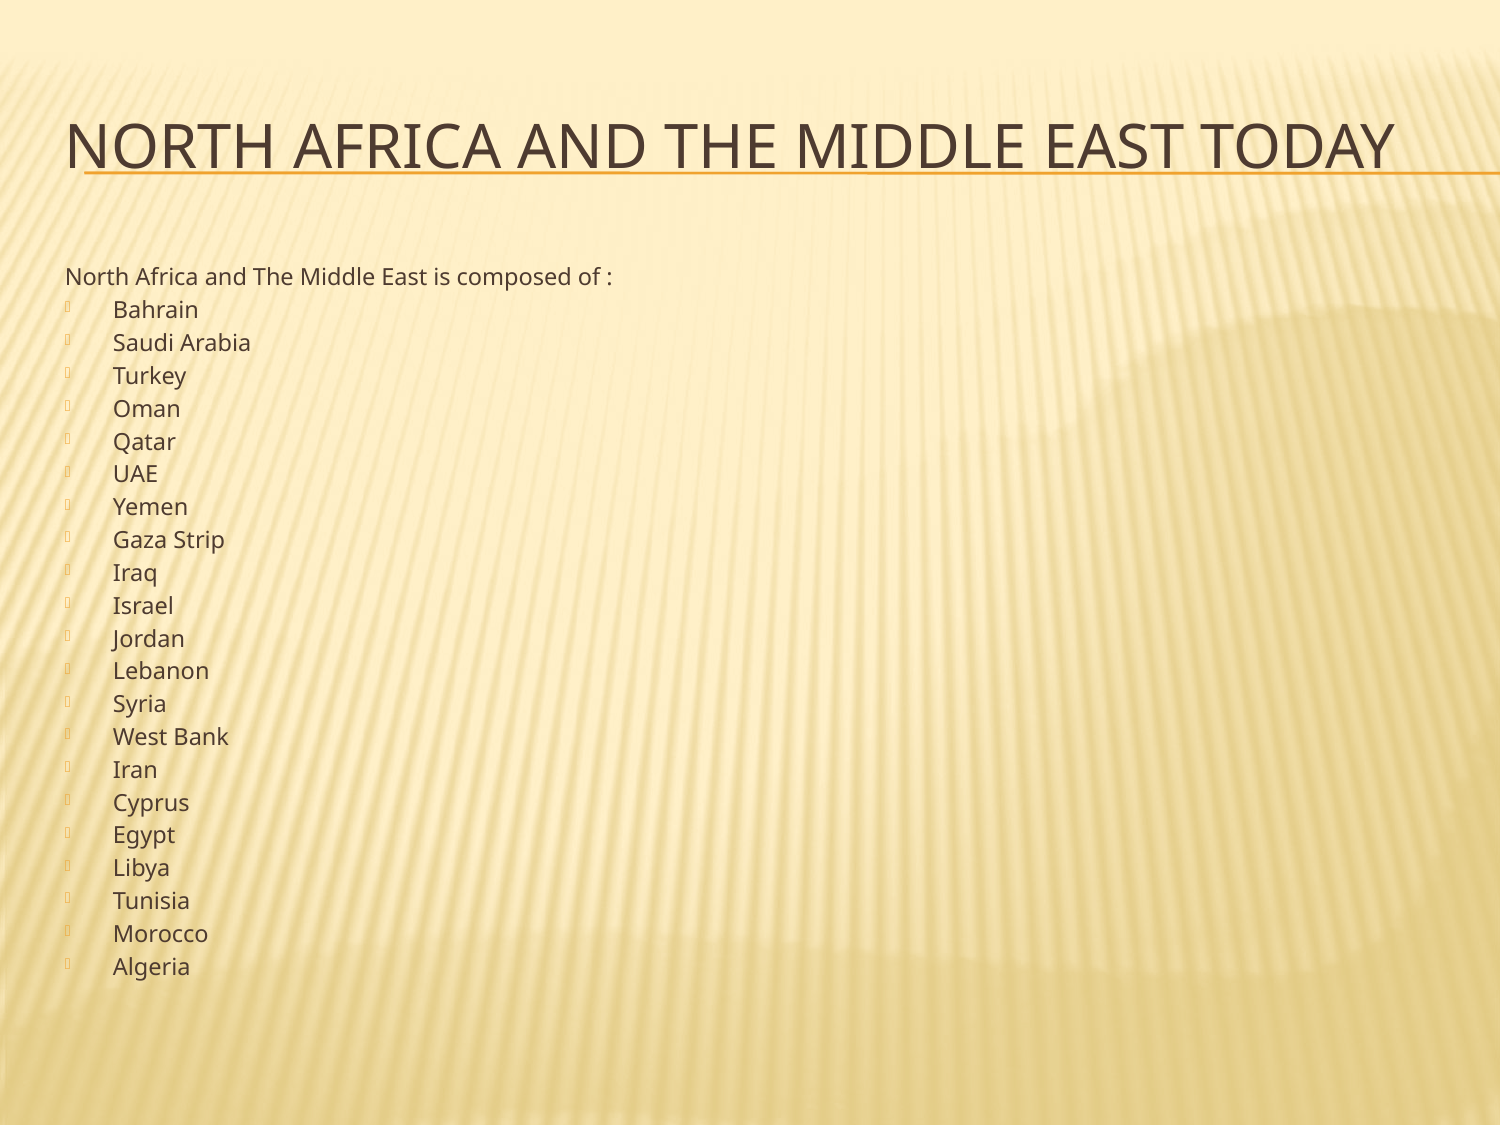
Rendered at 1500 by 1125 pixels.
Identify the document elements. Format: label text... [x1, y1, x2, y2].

list North Africa and The Middle East is composed of : Bahrain Saudi Arabia Turkey Oman Qatar UAE Yemen Gaza Strip Iraq Israel Jordan Lebanon Syria West Bank Iran Cyprus Egypt Libya Tunisia Morocco Algeria [50, 254, 1475, 998]
title North Africa and The Middle East Today [50, 75, 1475, 213]
